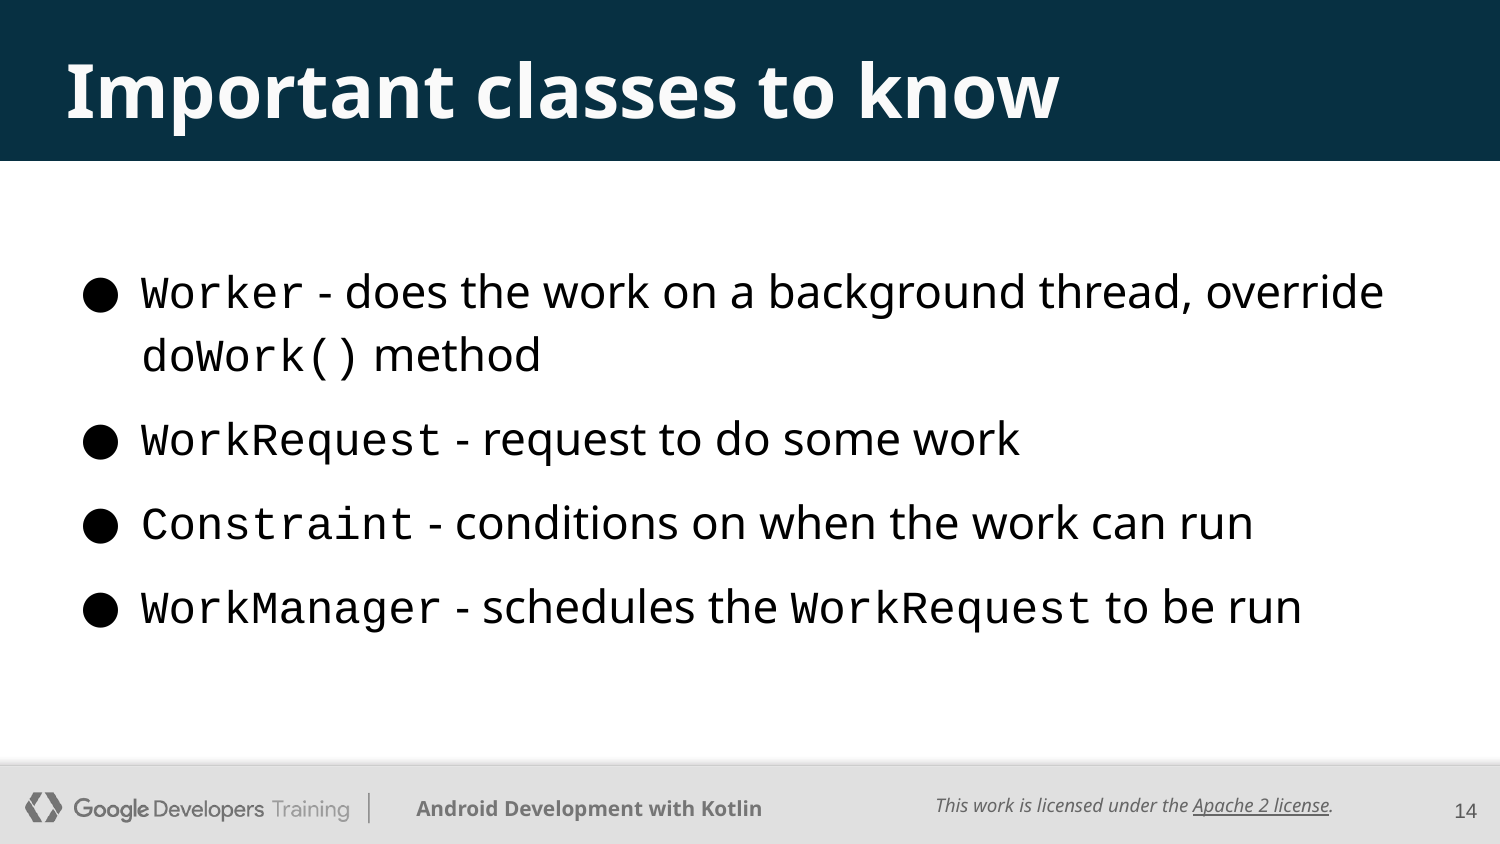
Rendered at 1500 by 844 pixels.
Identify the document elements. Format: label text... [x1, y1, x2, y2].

slide_number ‹#› [1402, 777, 1493, 842]
picture [0, 161, 1500, 844]
title Important classes to know [51, 28, 1449, 122]
list Worker - does the work on a background thread, override doWork() method WorkRequest - request to do some work Constraint - conditions on when the work can run WorkManager - schedules the WorkRequest to be run [51, 239, 1449, 686]
